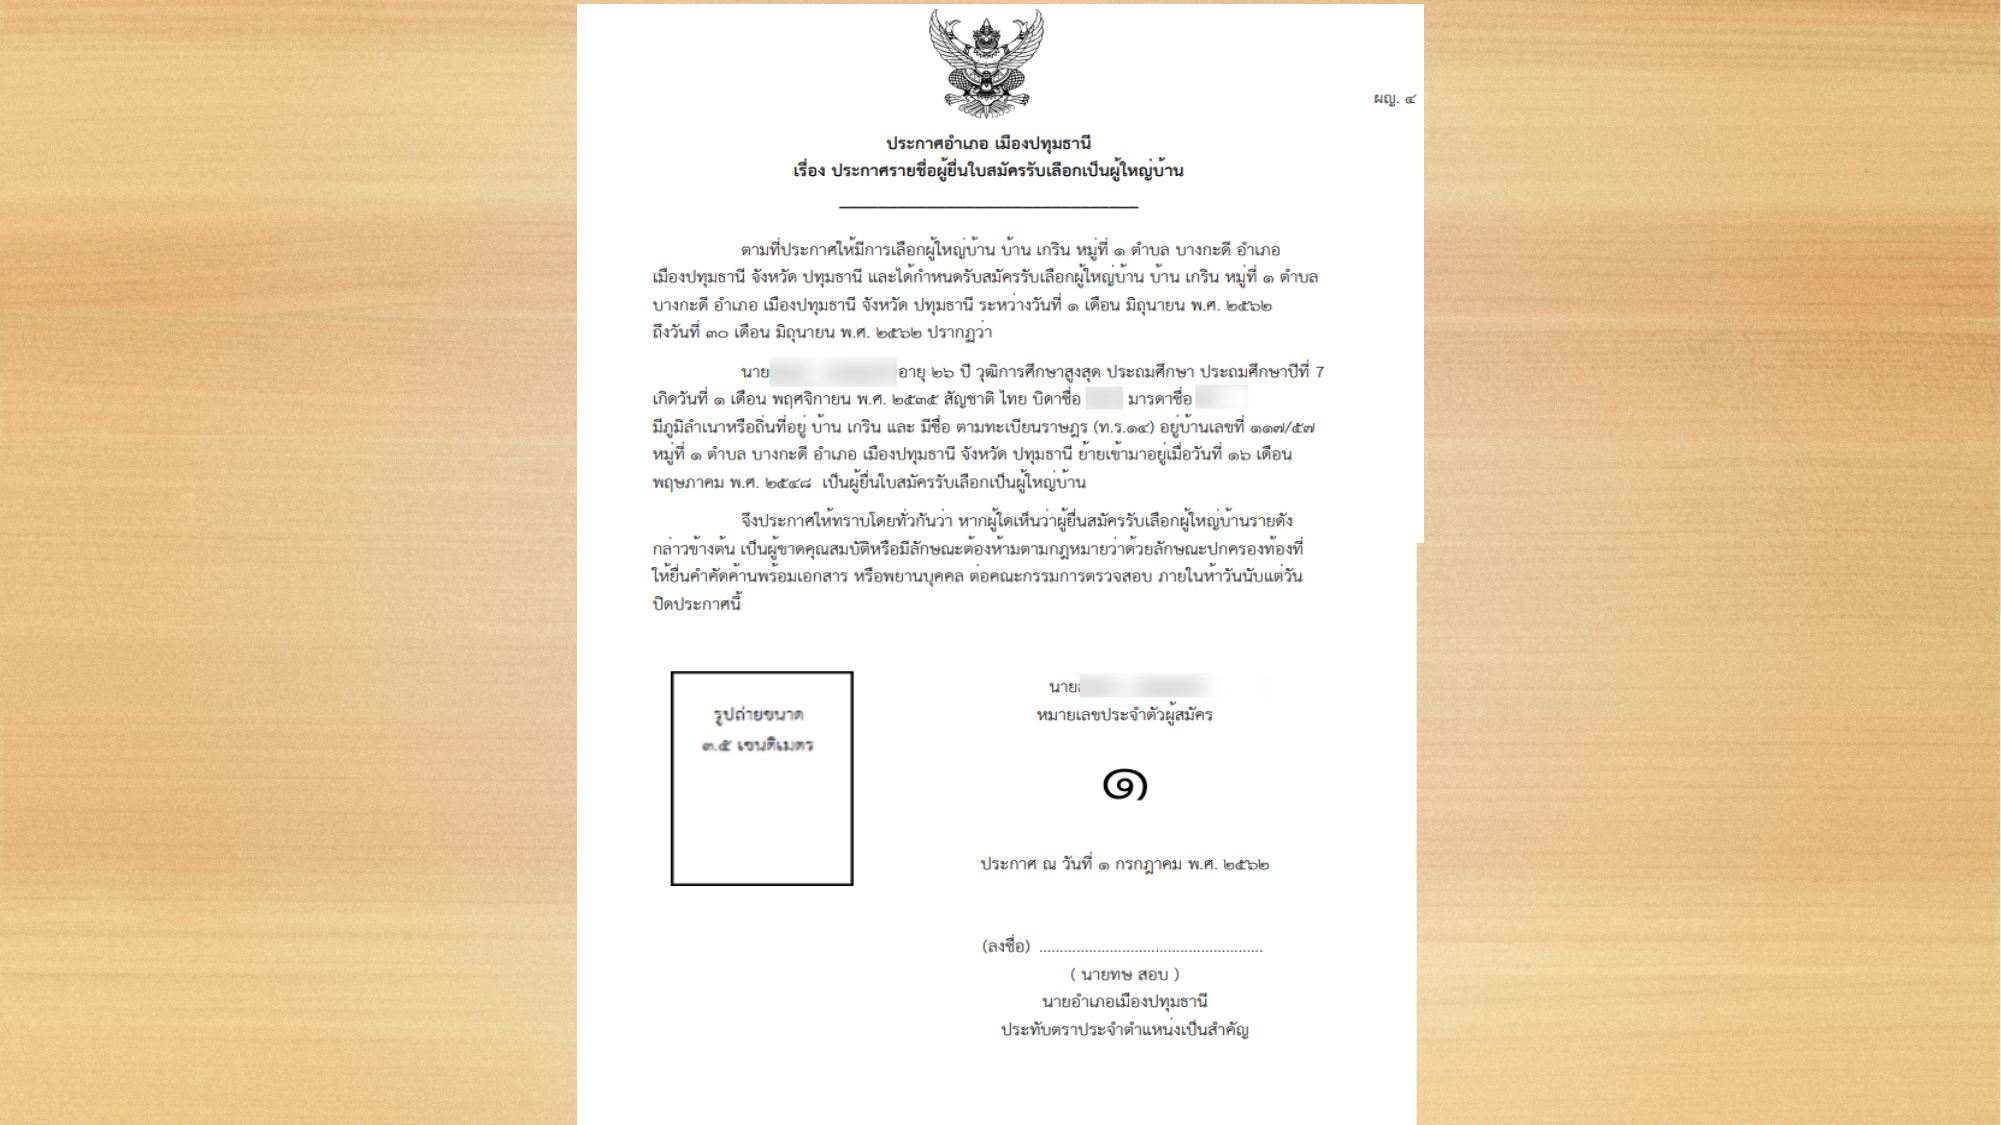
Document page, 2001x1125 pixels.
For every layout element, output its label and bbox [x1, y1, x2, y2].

text_box [0, 0, 2000, 1125]
picture [577, 4, 1424, 1125]
